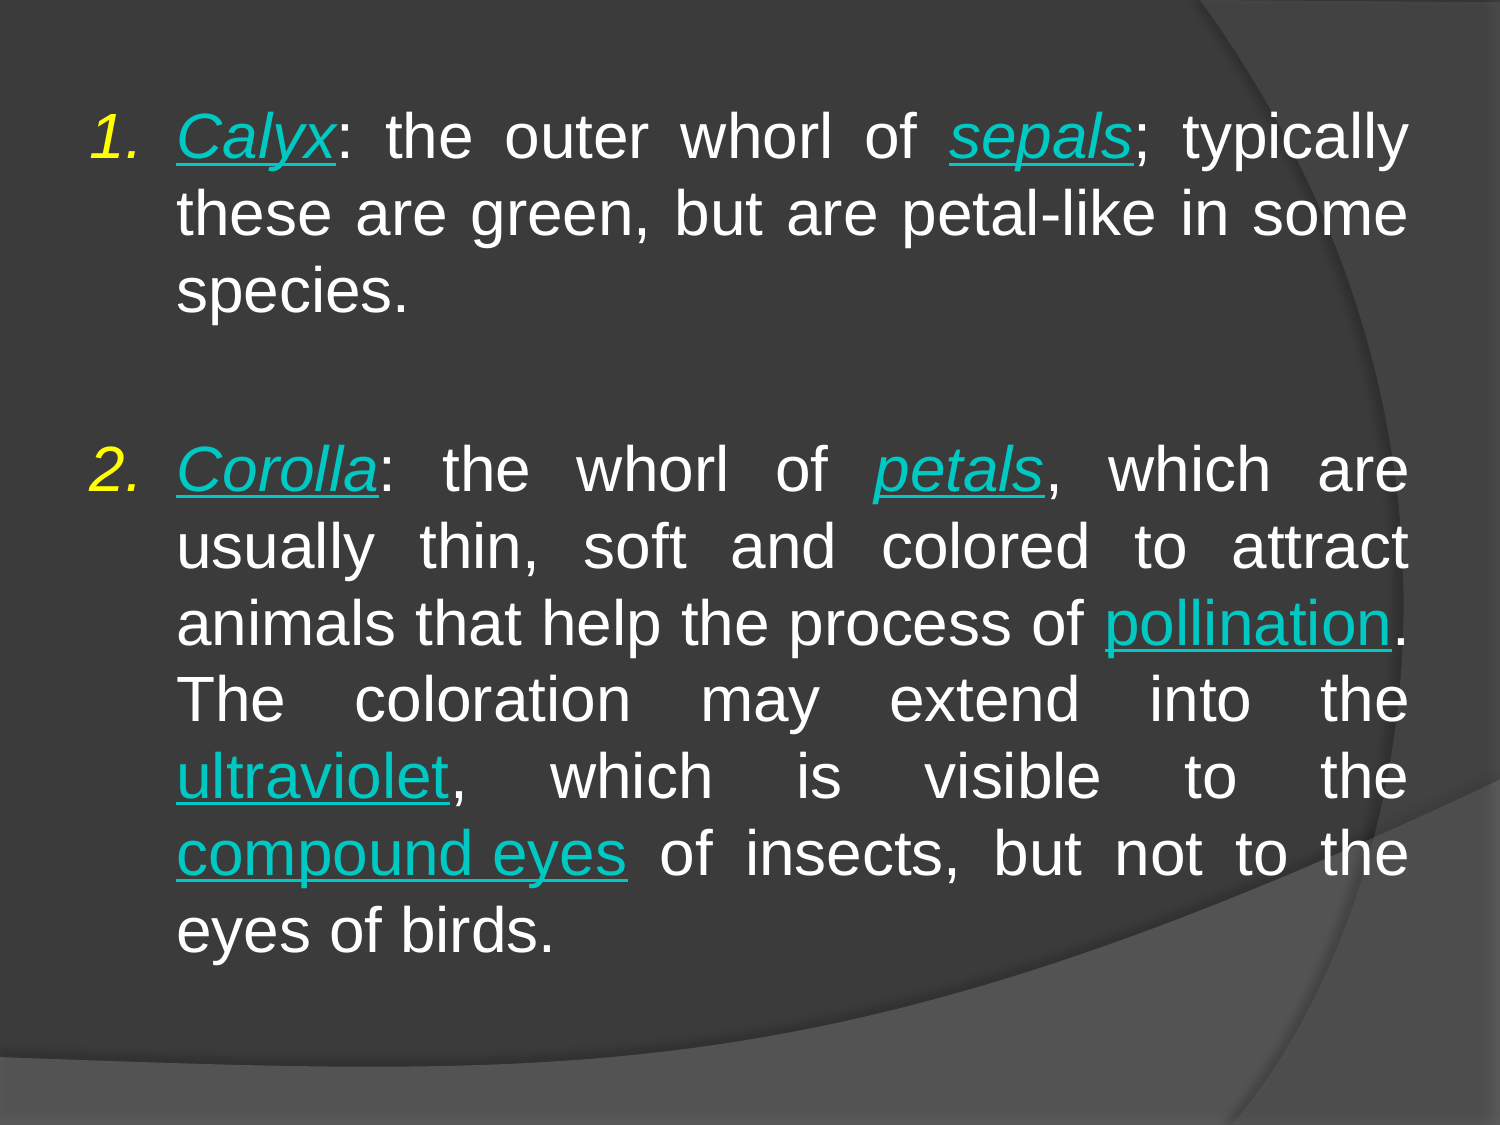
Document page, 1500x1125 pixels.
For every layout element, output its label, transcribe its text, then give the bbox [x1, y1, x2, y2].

list Calyx: the outer whorl of sepals; typically these are green, but are petal-like in some species. Corolla: the whorl of petals, which are usually thin, soft and colored to attract animals that help the process of pollination. The coloration may extend into the ultraviolet, which is visible to the compound eyes of insects, but not to the eyes of birds. [75, 87, 1425, 1005]
